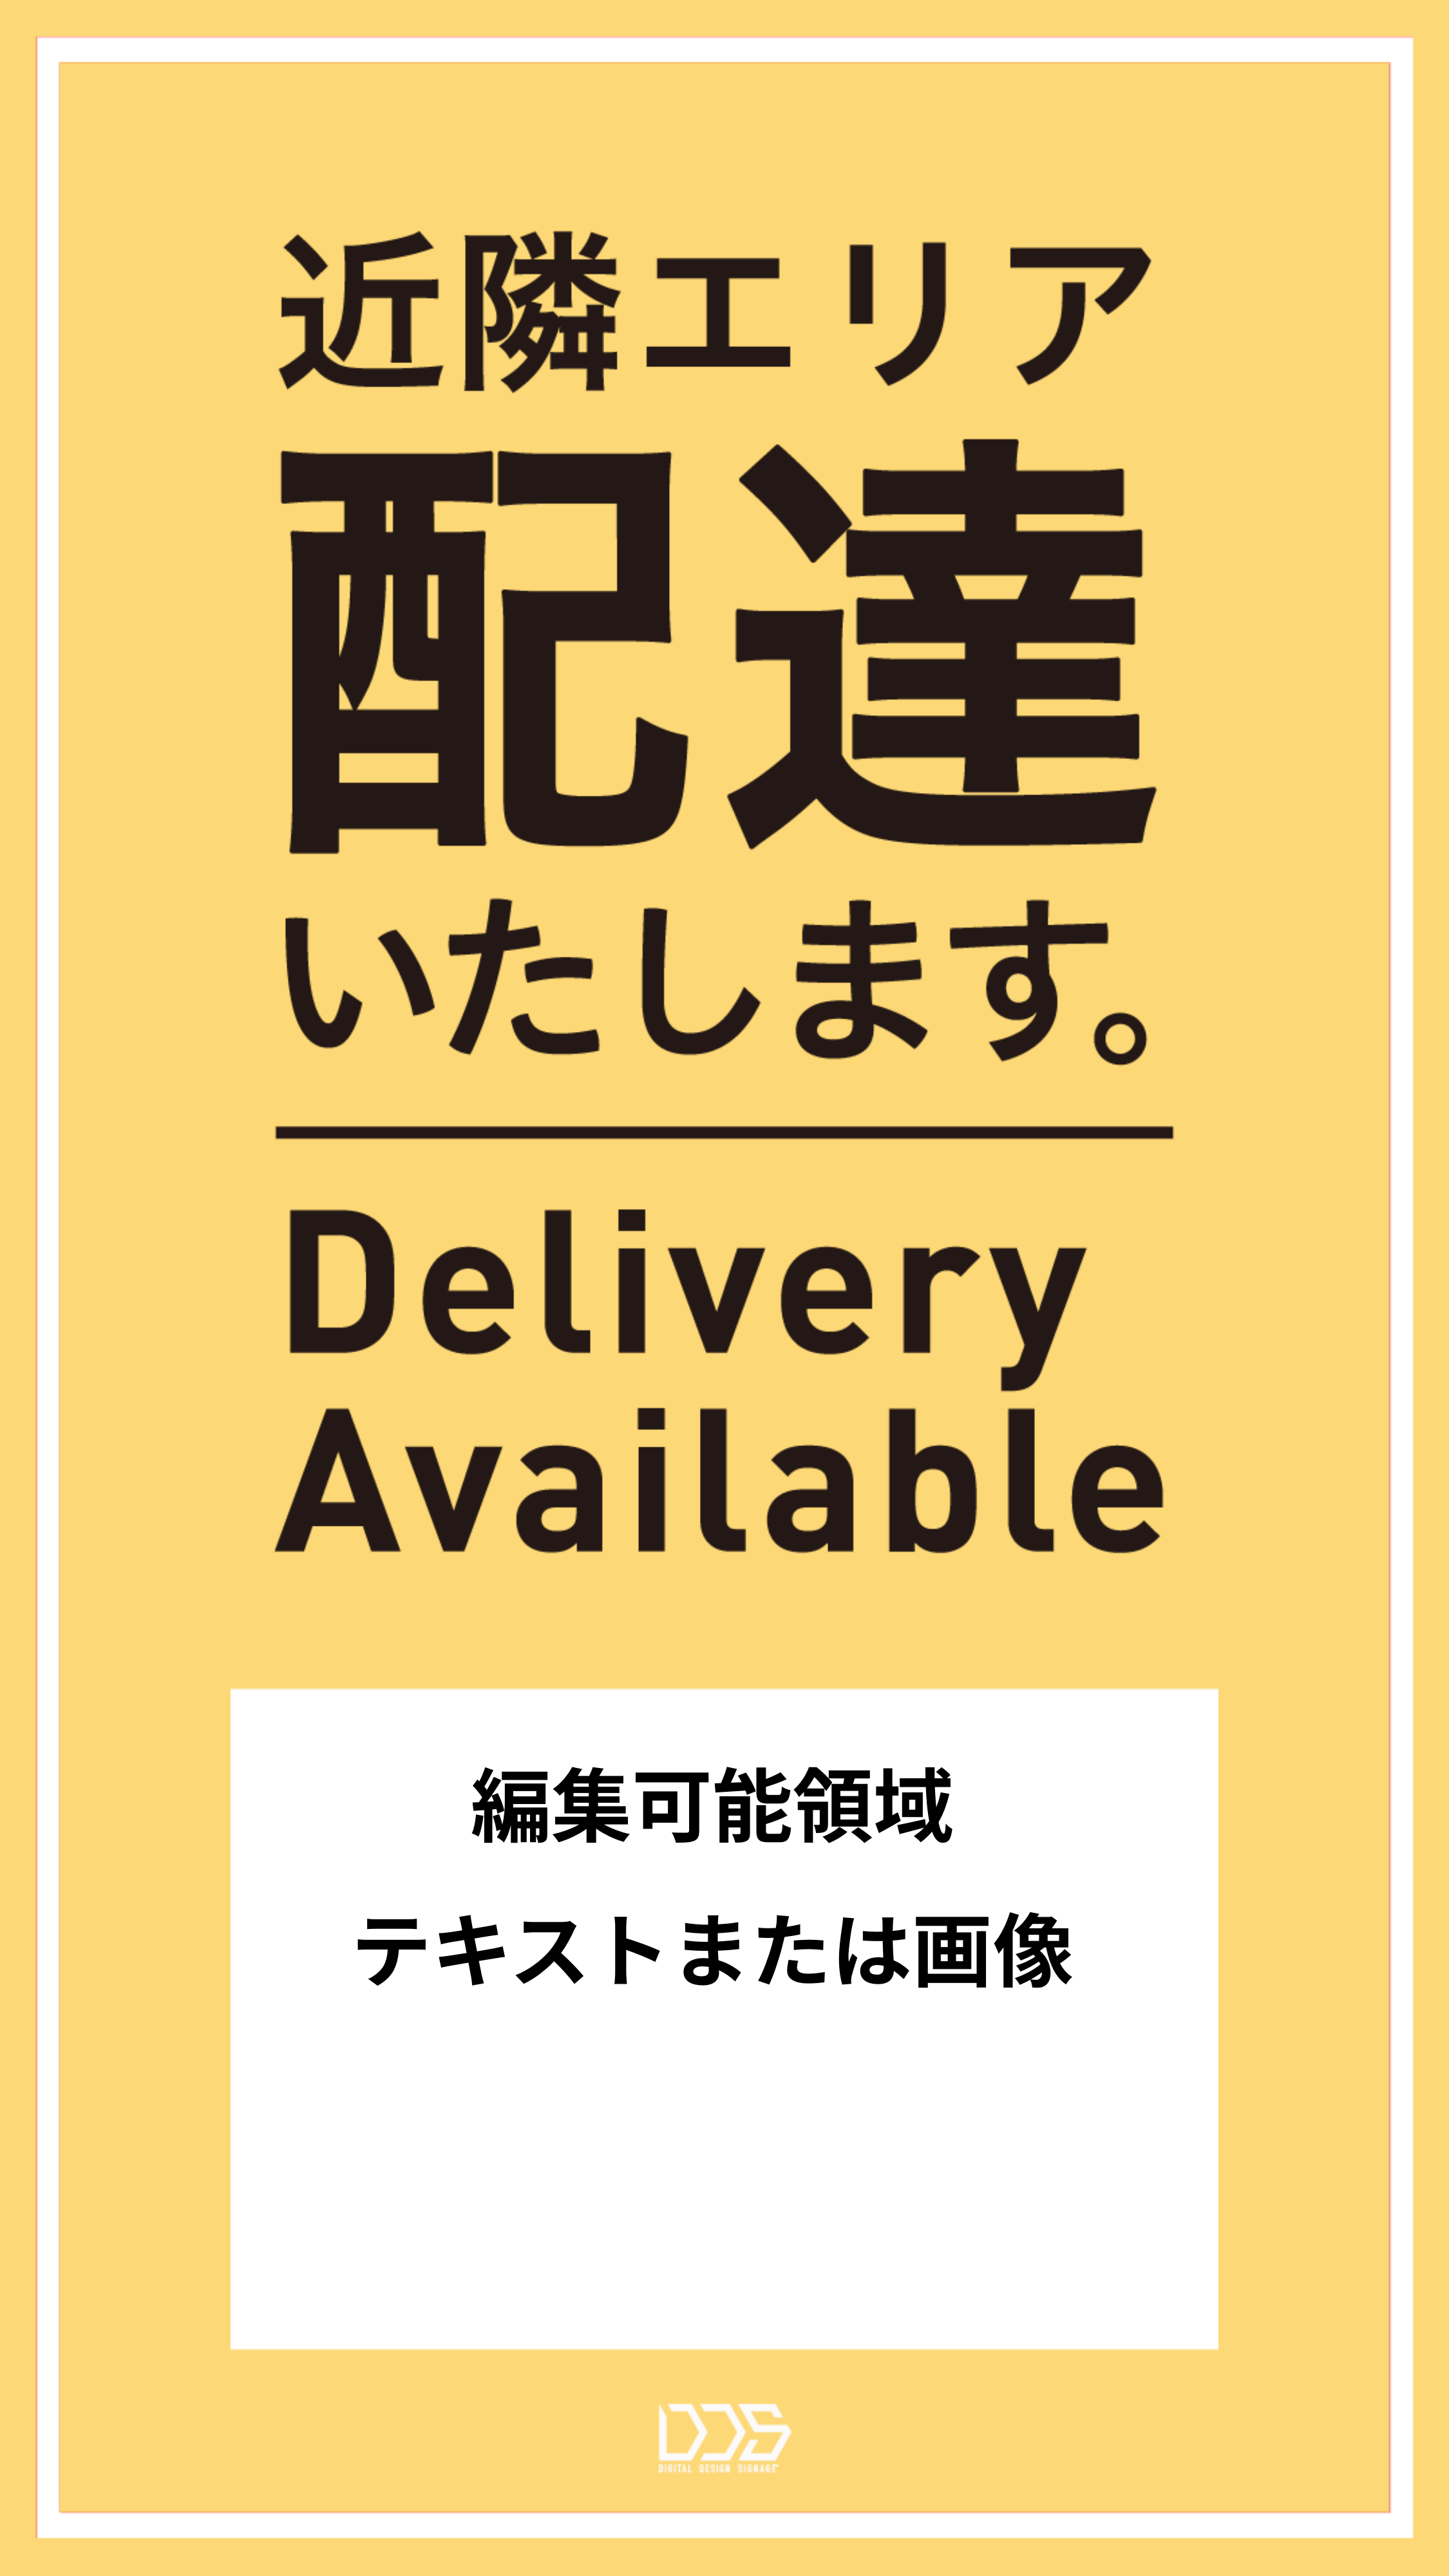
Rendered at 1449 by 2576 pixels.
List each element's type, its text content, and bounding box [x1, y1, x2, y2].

text_box 編集可能領域 テキストまたは画像 [82, 1702, 1342, 2002]
picture [0, 0, 1449, 2576]
